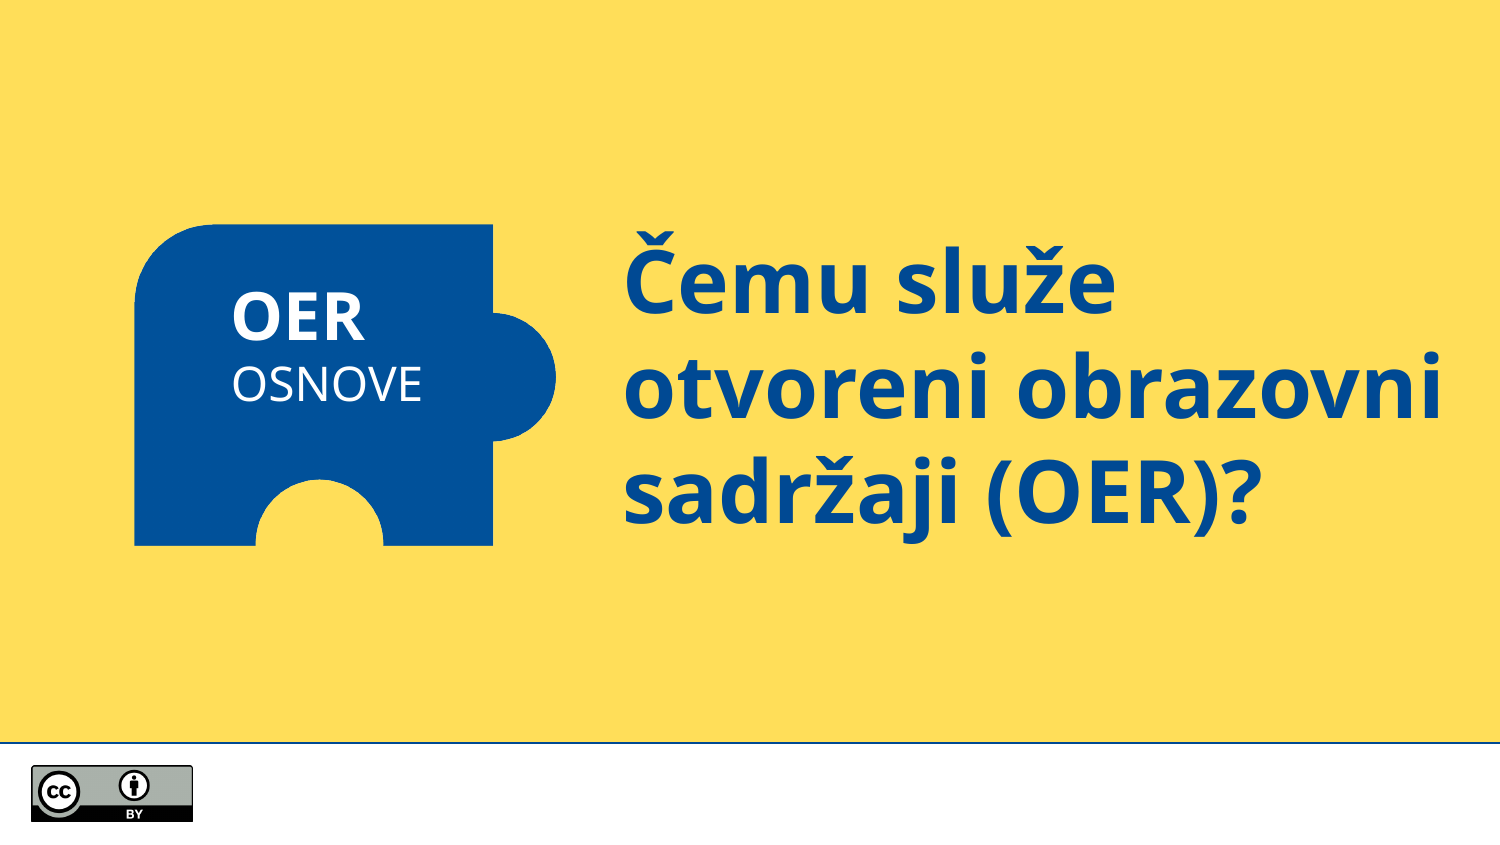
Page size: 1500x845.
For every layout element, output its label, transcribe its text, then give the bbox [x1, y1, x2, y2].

text_box OER OSNOVE [560, 258, 862, 427]
picture [31, 765, 193, 823]
text_box Čemu služe otvoreni obrazovni sadržaji (OER)? [607, 210, 1472, 556]
picture [133, 224, 556, 546]
text_box [0, 750, 1500, 845]
